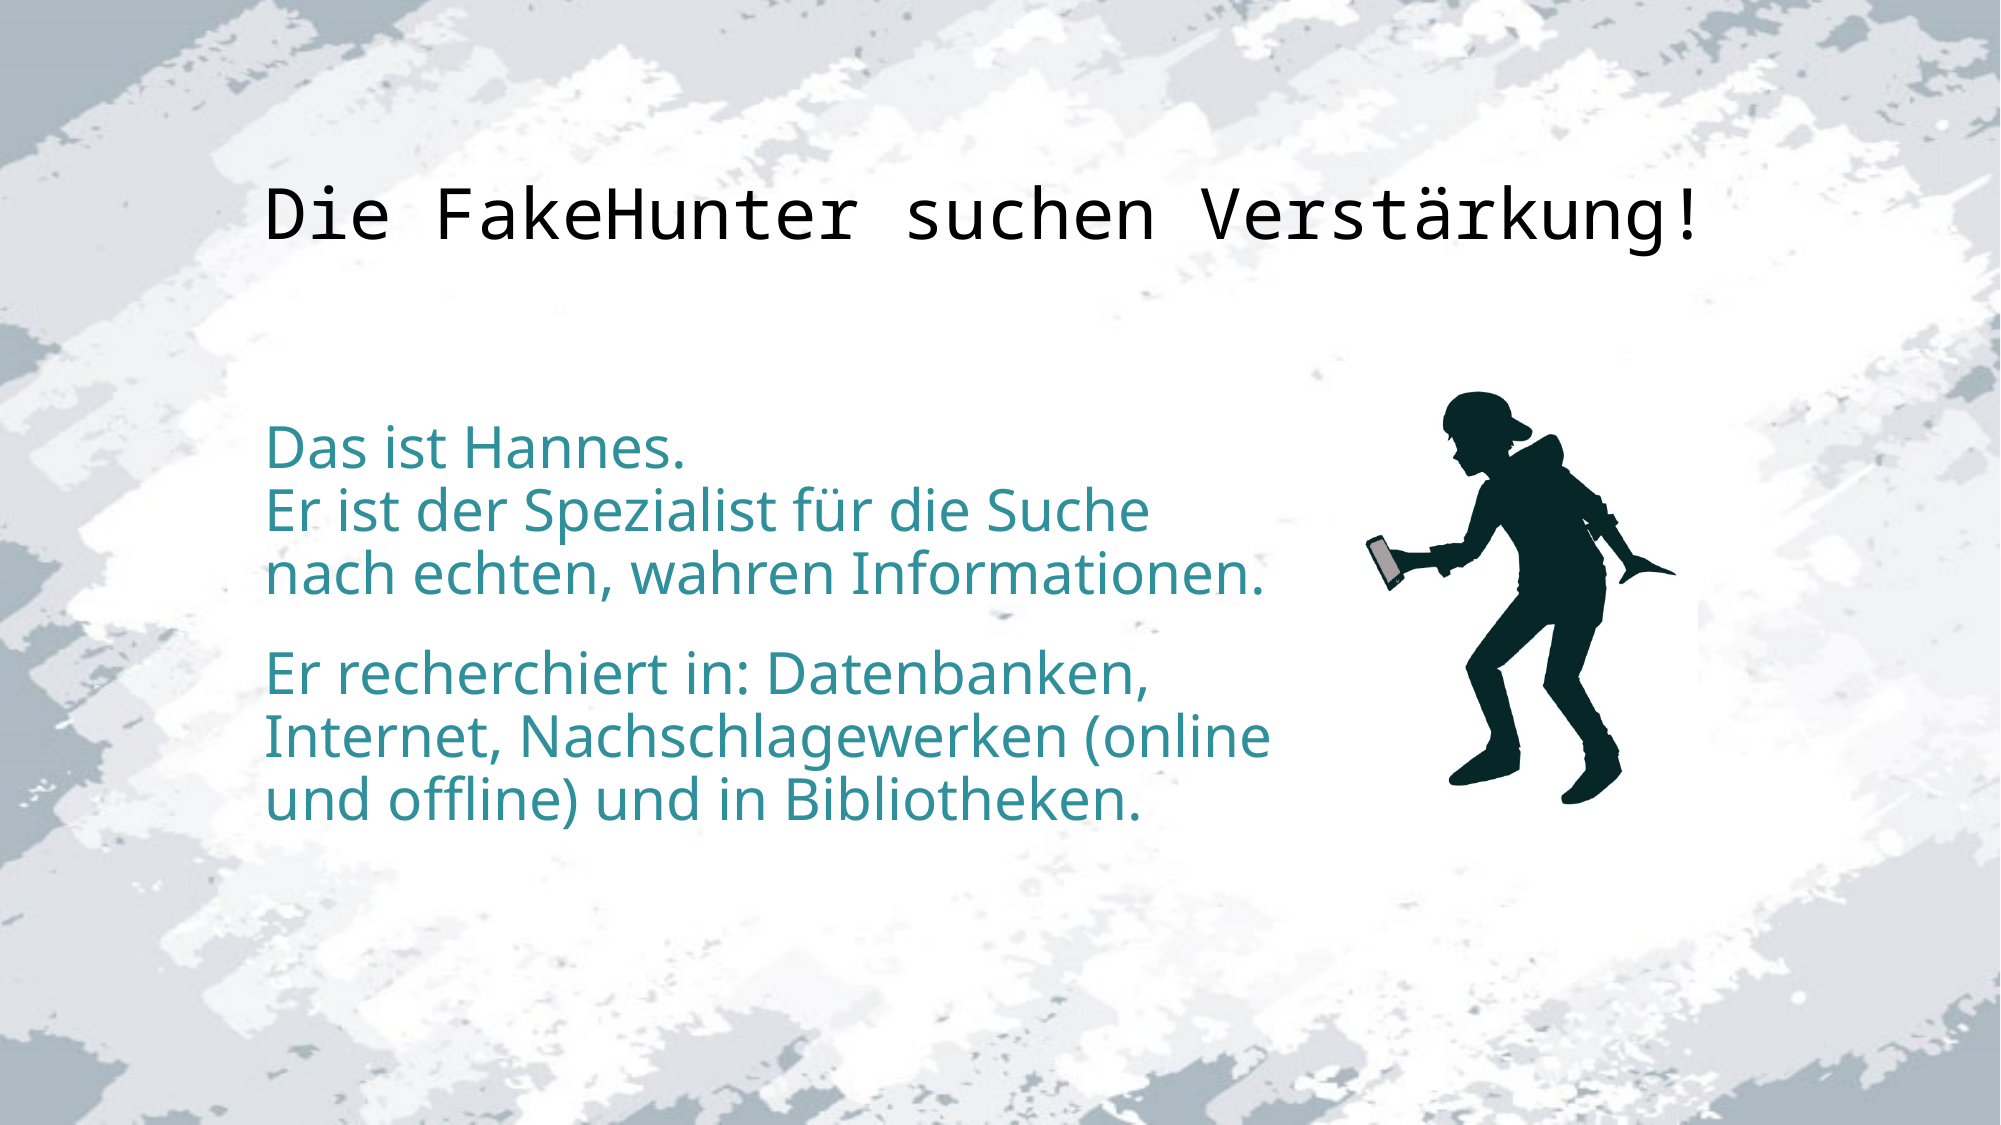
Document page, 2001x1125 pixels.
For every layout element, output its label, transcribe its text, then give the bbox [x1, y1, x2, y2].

list Das ist Hannes. Er ist der Spezialist für die Suche nach echten, wahren Informationen. Er recherchiert in: Datenbanken, Internet, Nachschlagewerken (online und offline) und in Bibliotheken. [249, 303, 1386, 1004]
title Die FakeHunter suchen Verstärkung! [249, 75, 1750, 263]
picture [0, 0, 2001, 1125]
